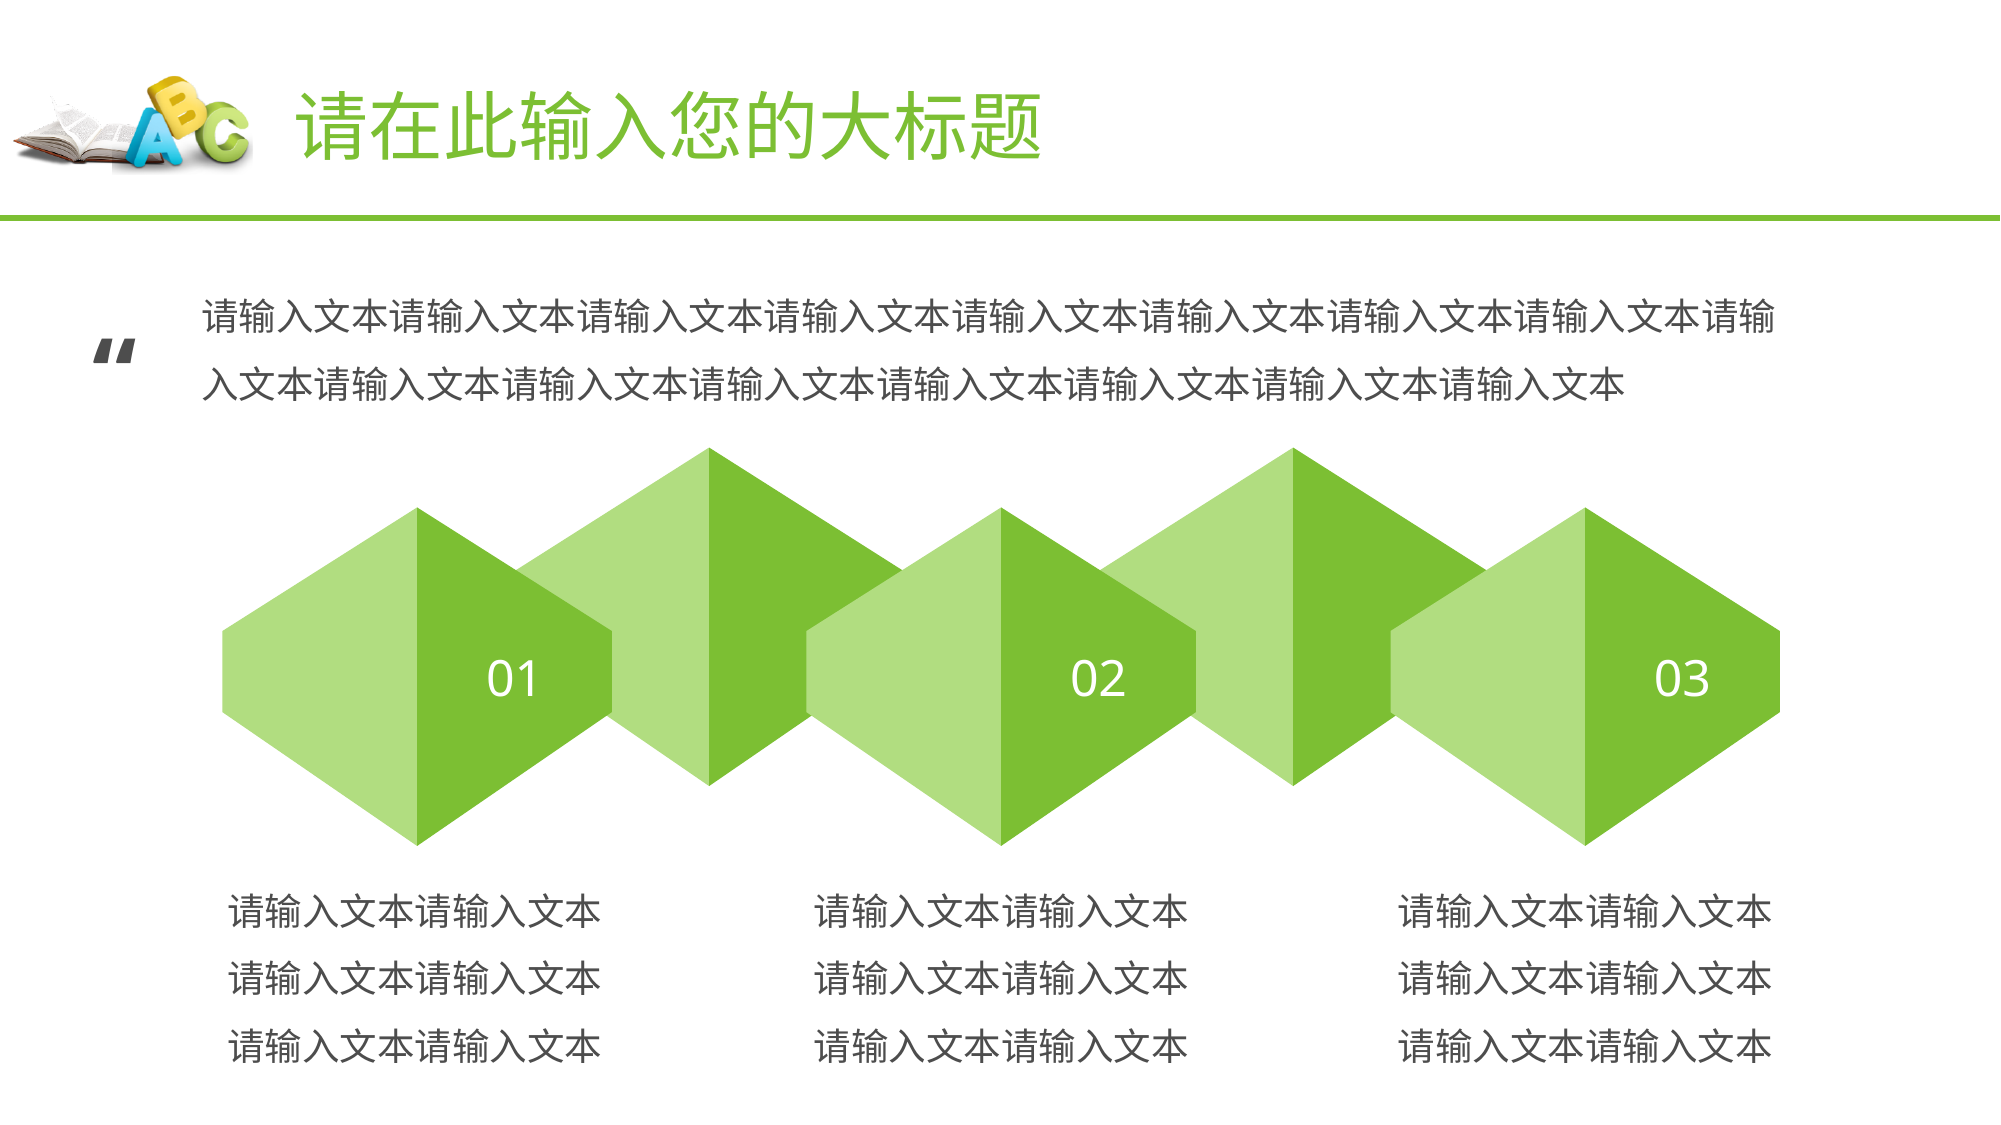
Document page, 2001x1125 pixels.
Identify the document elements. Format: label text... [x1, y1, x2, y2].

text_box 请输入文本请输入文本请输入文本请输入文本请输入文本请输入文本请输入文本请输入文本请输入文本请输入文本请输入文本请输入文本请输入文本请输入文本请输入文本请输入文本 [185, 237, 1815, 439]
text_box [1390, 507, 1585, 846]
text_box 03 [1585, 507, 1780, 846]
text_box [1100, 447, 1293, 786]
text_box 请输入文本请输入文本请输入文本请输入文本请输入文本请输入文本 [210, 849, 619, 1085]
text_box [806, 507, 1001, 846]
text_box 01 [417, 507, 612, 846]
text_box 请输入文本请输入文本请输入文本请输入文本请输入文本请输入文本 [1381, 849, 1790, 1085]
text_box 请输入文本请输入文本请输入文本请输入文本请输入文本请输入文本 [797, 849, 1206, 1085]
text_box [516, 447, 709, 786]
text_box 02 [1001, 507, 1196, 846]
text_box [222, 507, 417, 846]
text_box “ [77, 303, 183, 439]
title 请在此输入您的大标题 [278, 60, 1821, 200]
picture [13, 72, 262, 175]
text_box [1293, 447, 1486, 787]
text_box [709, 447, 902, 787]
